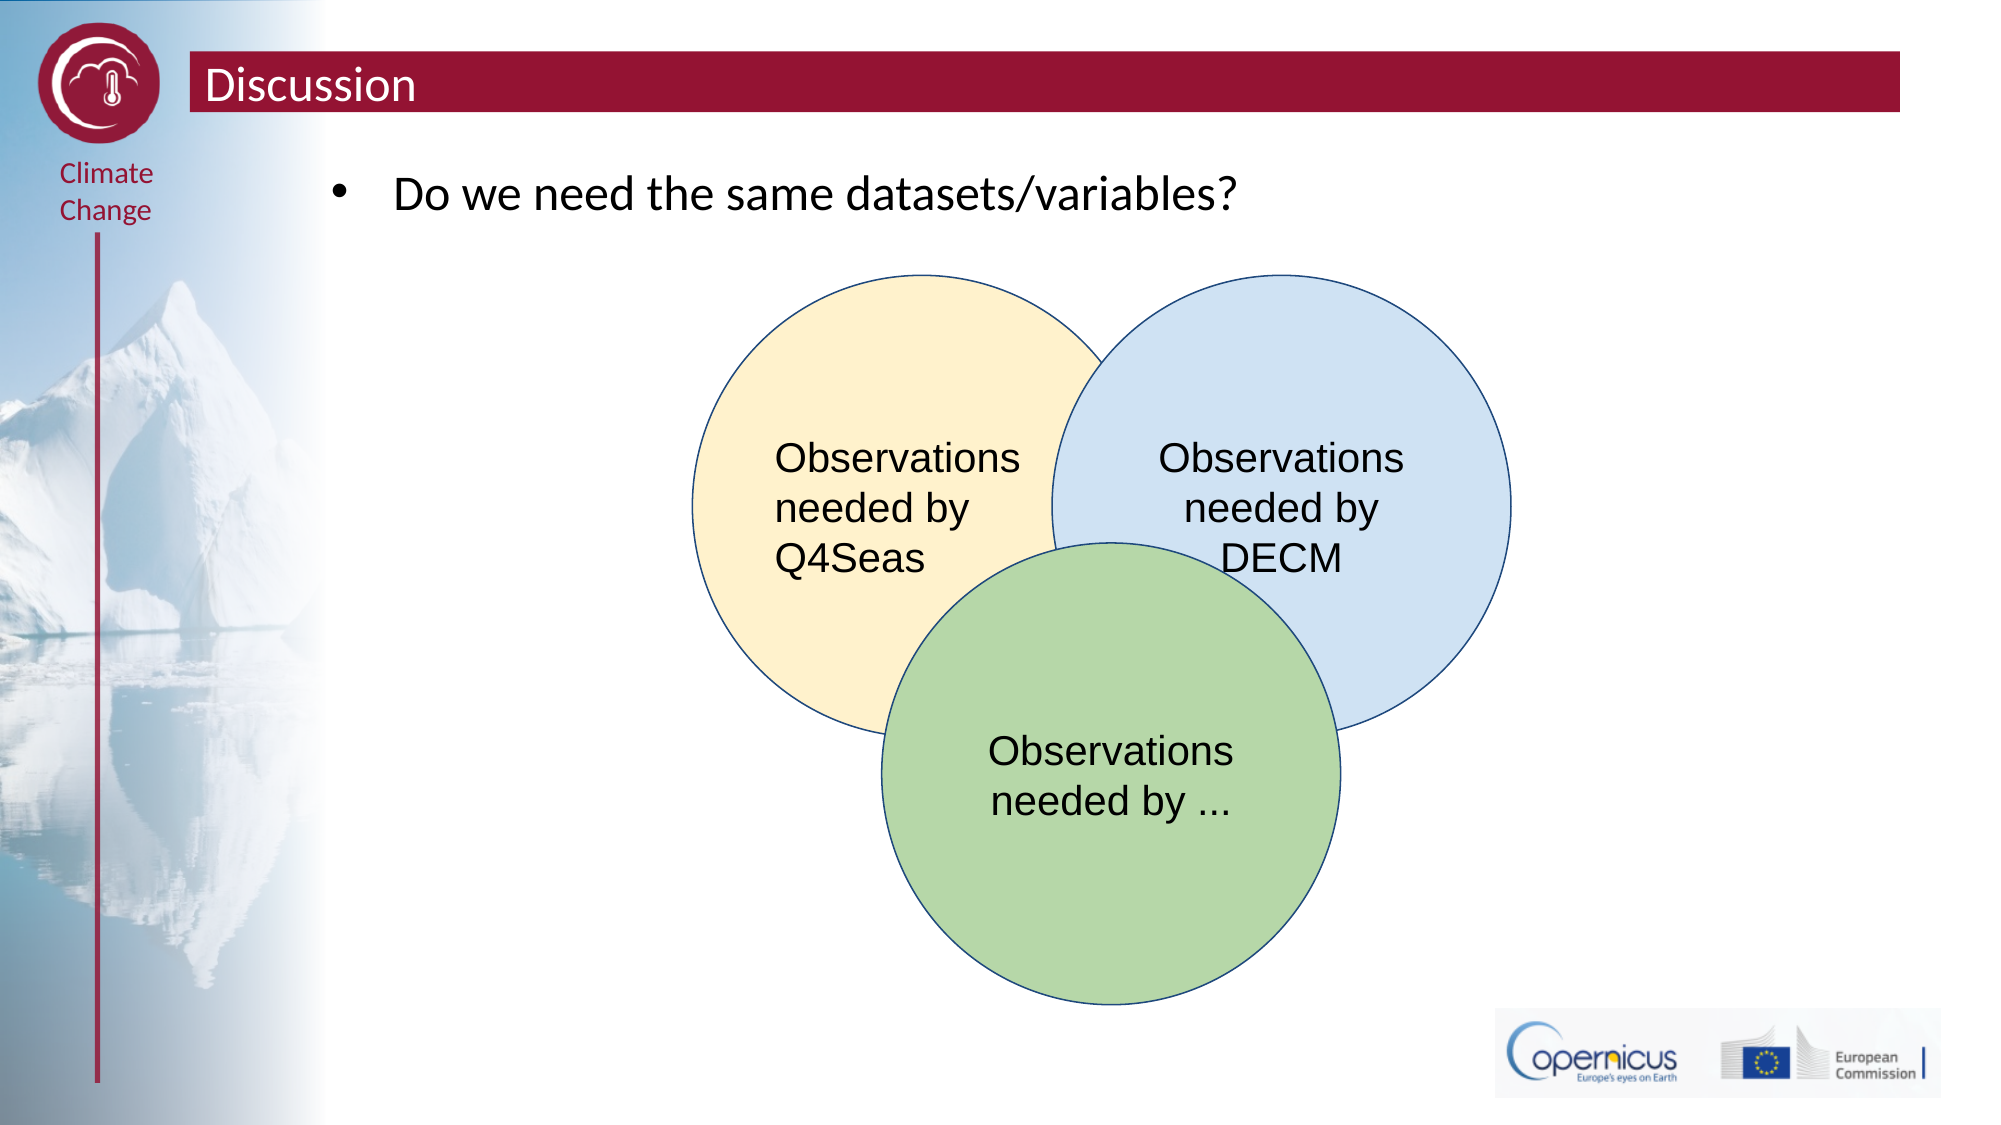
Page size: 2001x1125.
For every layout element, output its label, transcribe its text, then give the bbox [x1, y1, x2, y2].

text_box Observations needed by Q4Seas [692, 275, 1102, 734]
list Do we need the same datasets/variables? [303, 153, 1900, 990]
text_box Observations needed by ... [881, 542, 1341, 1005]
text_box Observations needed by DECM [1052, 275, 1511, 731]
picture [1495, 1008, 1941, 1098]
title Discussion [189, 51, 1900, 113]
picture [25, 4, 171, 154]
